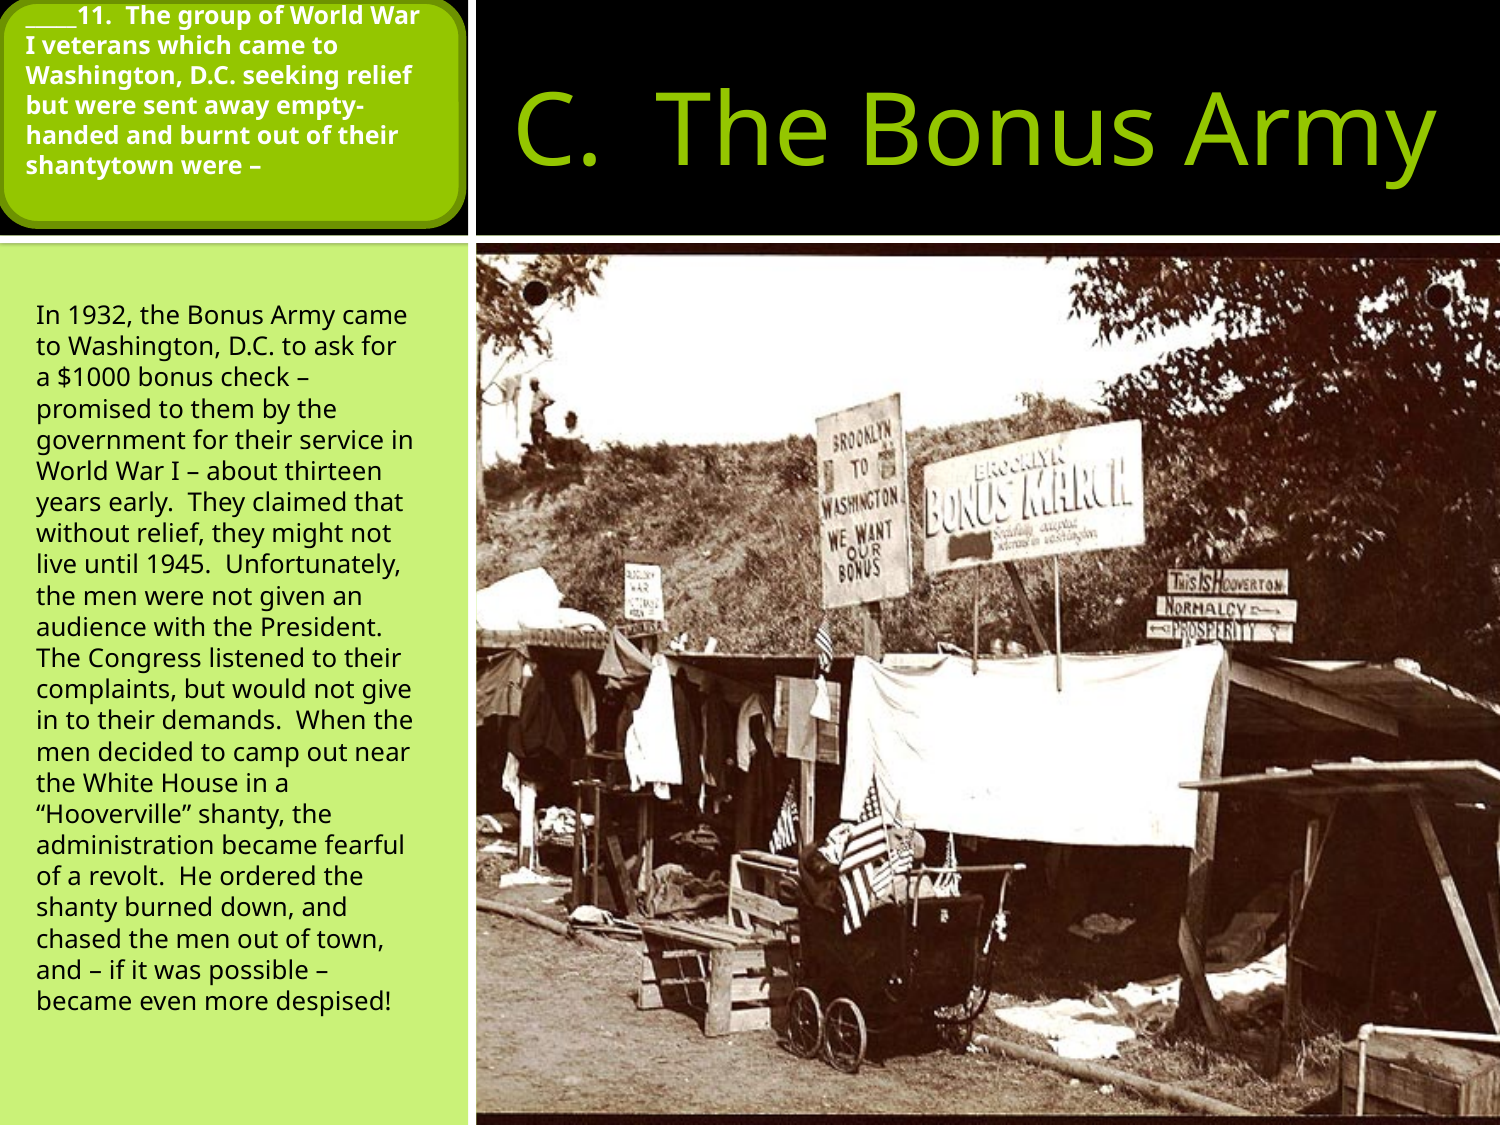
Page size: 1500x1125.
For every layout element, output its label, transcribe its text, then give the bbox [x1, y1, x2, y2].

picture [476, 243, 1500, 1125]
list In 1932, the Bonus Army came to Washington, D.C. to ask for a $1000 bonus check – promised to them by the government for their service in World War I – about thirteen years early. They claimed that without relief, they might not live until 1945. Unfortunately, the men were not given an audience with the President. The Congress listened to their complaints, but would not give in to their demands. When the men decided to camp out near the White House in a “Hooverville” shanty, the administration became fearful of a revolt. He ordered the shanty burned down, and chased the men out of town, and – if it was possible – became even more despised! [26, 283, 432, 1034]
text_box _____11. The group of World War I veterans which came to Washington, D.C. seeking relief but were sent away empty-handed and burnt out of their shantytown were – [0, 0, 467, 229]
title C. The Bonus Army [500, 24, 1450, 186]
